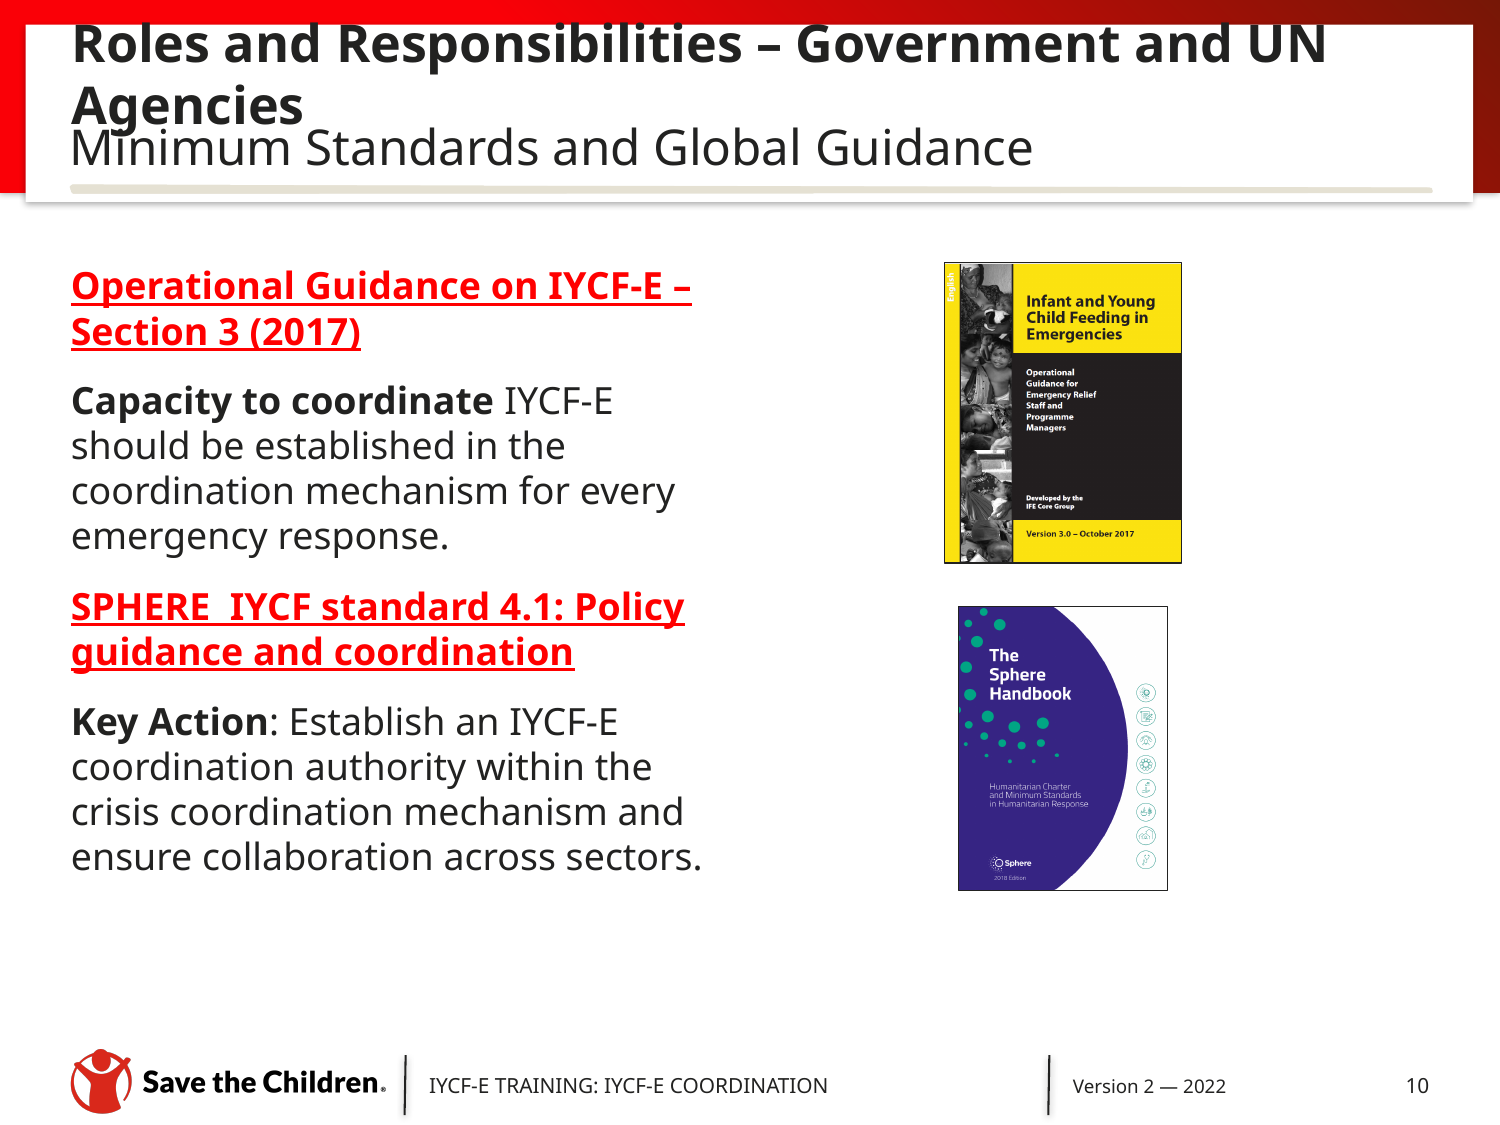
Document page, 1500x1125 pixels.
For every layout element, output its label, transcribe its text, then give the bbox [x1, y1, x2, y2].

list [944, 262, 1182, 563]
picture [958, 606, 1167, 891]
list Operational Guidance on IYCF-E – Section 3 (2017) Capacity to coordinate IYCF-E should be established in the coordination mechanism for every emergency response. SPHERE IYCF standard 4.1: Policy guidance and coordination Key Action: Establish an IYCF-E coordination authority within the crisis coordination mechanism and ensure collaboration across sectors. [70, 262, 727, 1035]
picture [69, 184, 1433, 194]
slide_number 10 [1318, 1056, 1445, 1117]
title Roles and Responsibilities – Government and UN Agencies [71, 33, 1452, 112]
picture [59, 1037, 400, 1125]
list Minimum Standards and Global Guidance [69, 115, 1429, 176]
footer IYCF-E TRAINING: IYCF-E COORDINATION [414, 1056, 1042, 1117]
slide_number Version 2 — 2022 [1057, 1056, 1318, 1117]
